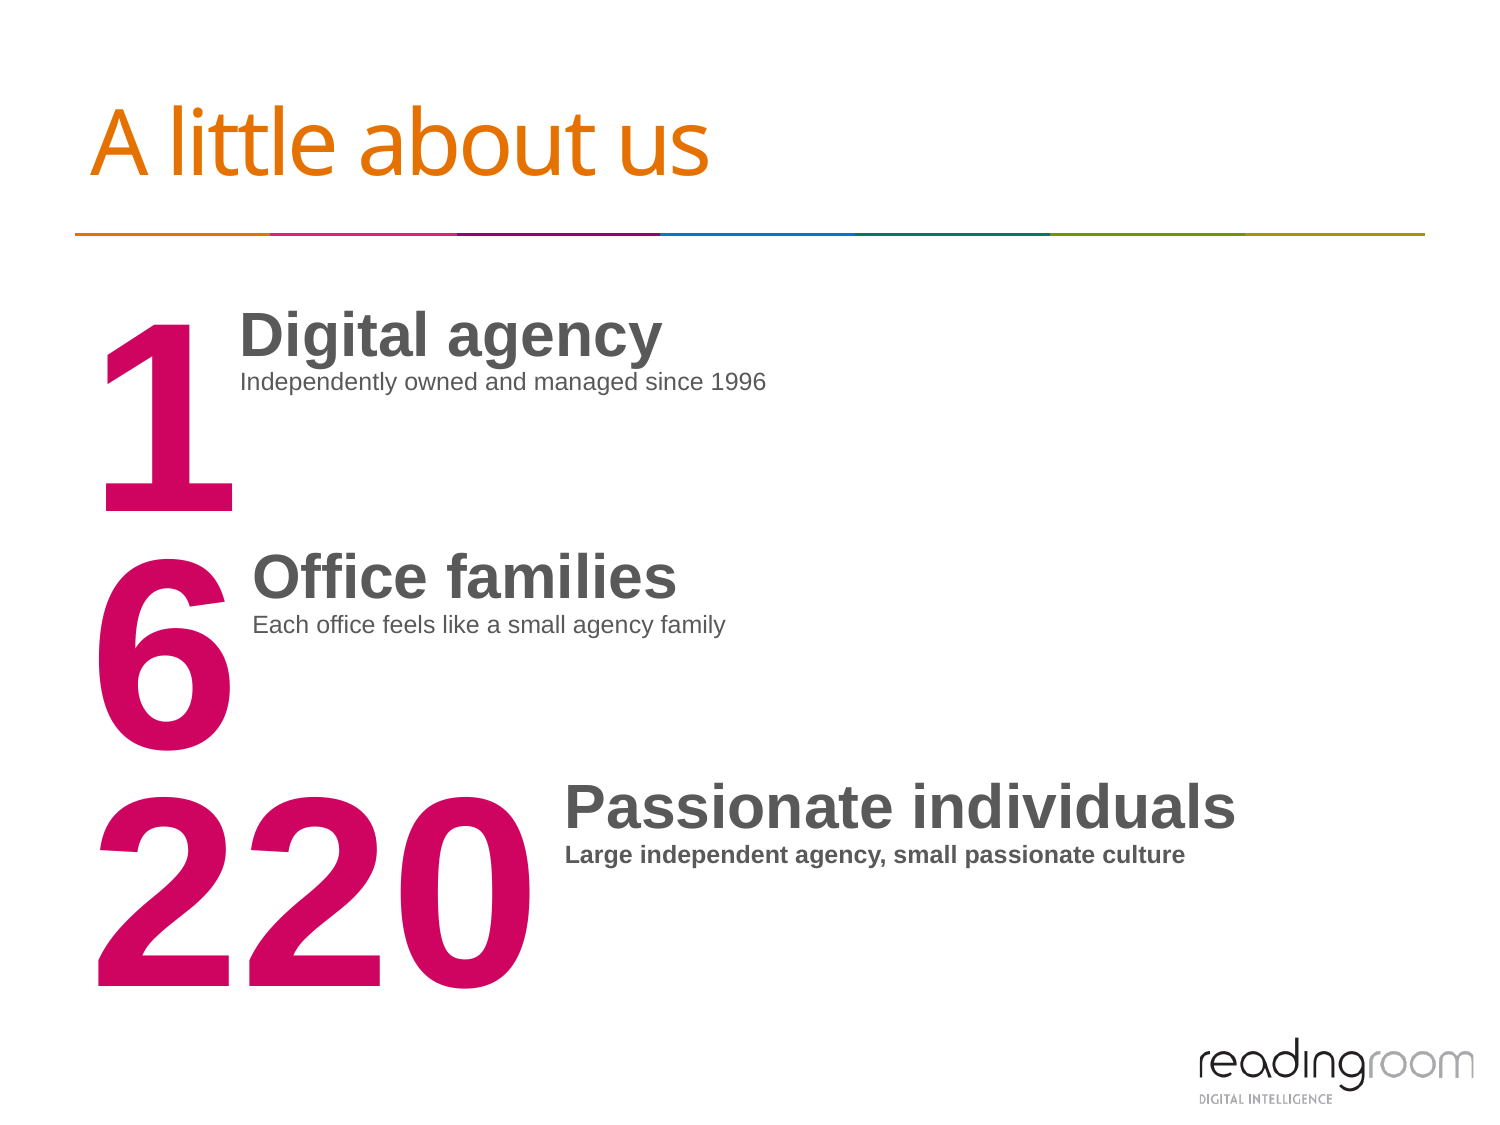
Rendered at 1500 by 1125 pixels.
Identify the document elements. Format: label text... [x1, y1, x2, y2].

text_box Each office feels like a small agency family [237, 601, 1025, 646]
text_box Digital agency [225, 286, 1450, 376]
text_box Large independent agency, small passionate culture [549, 831, 1338, 877]
text_box 6 [75, 470, 575, 708]
text_box Passionate individuals [549, 759, 1500, 849]
text_box 1 [75, 233, 575, 470]
title A little about us [75, 45, 1425, 233]
text_box Office families [237, 528, 1463, 619]
text_box Independently owned and managed since 1996 [225, 358, 1013, 403]
text_box 220 [75, 708, 575, 1048]
